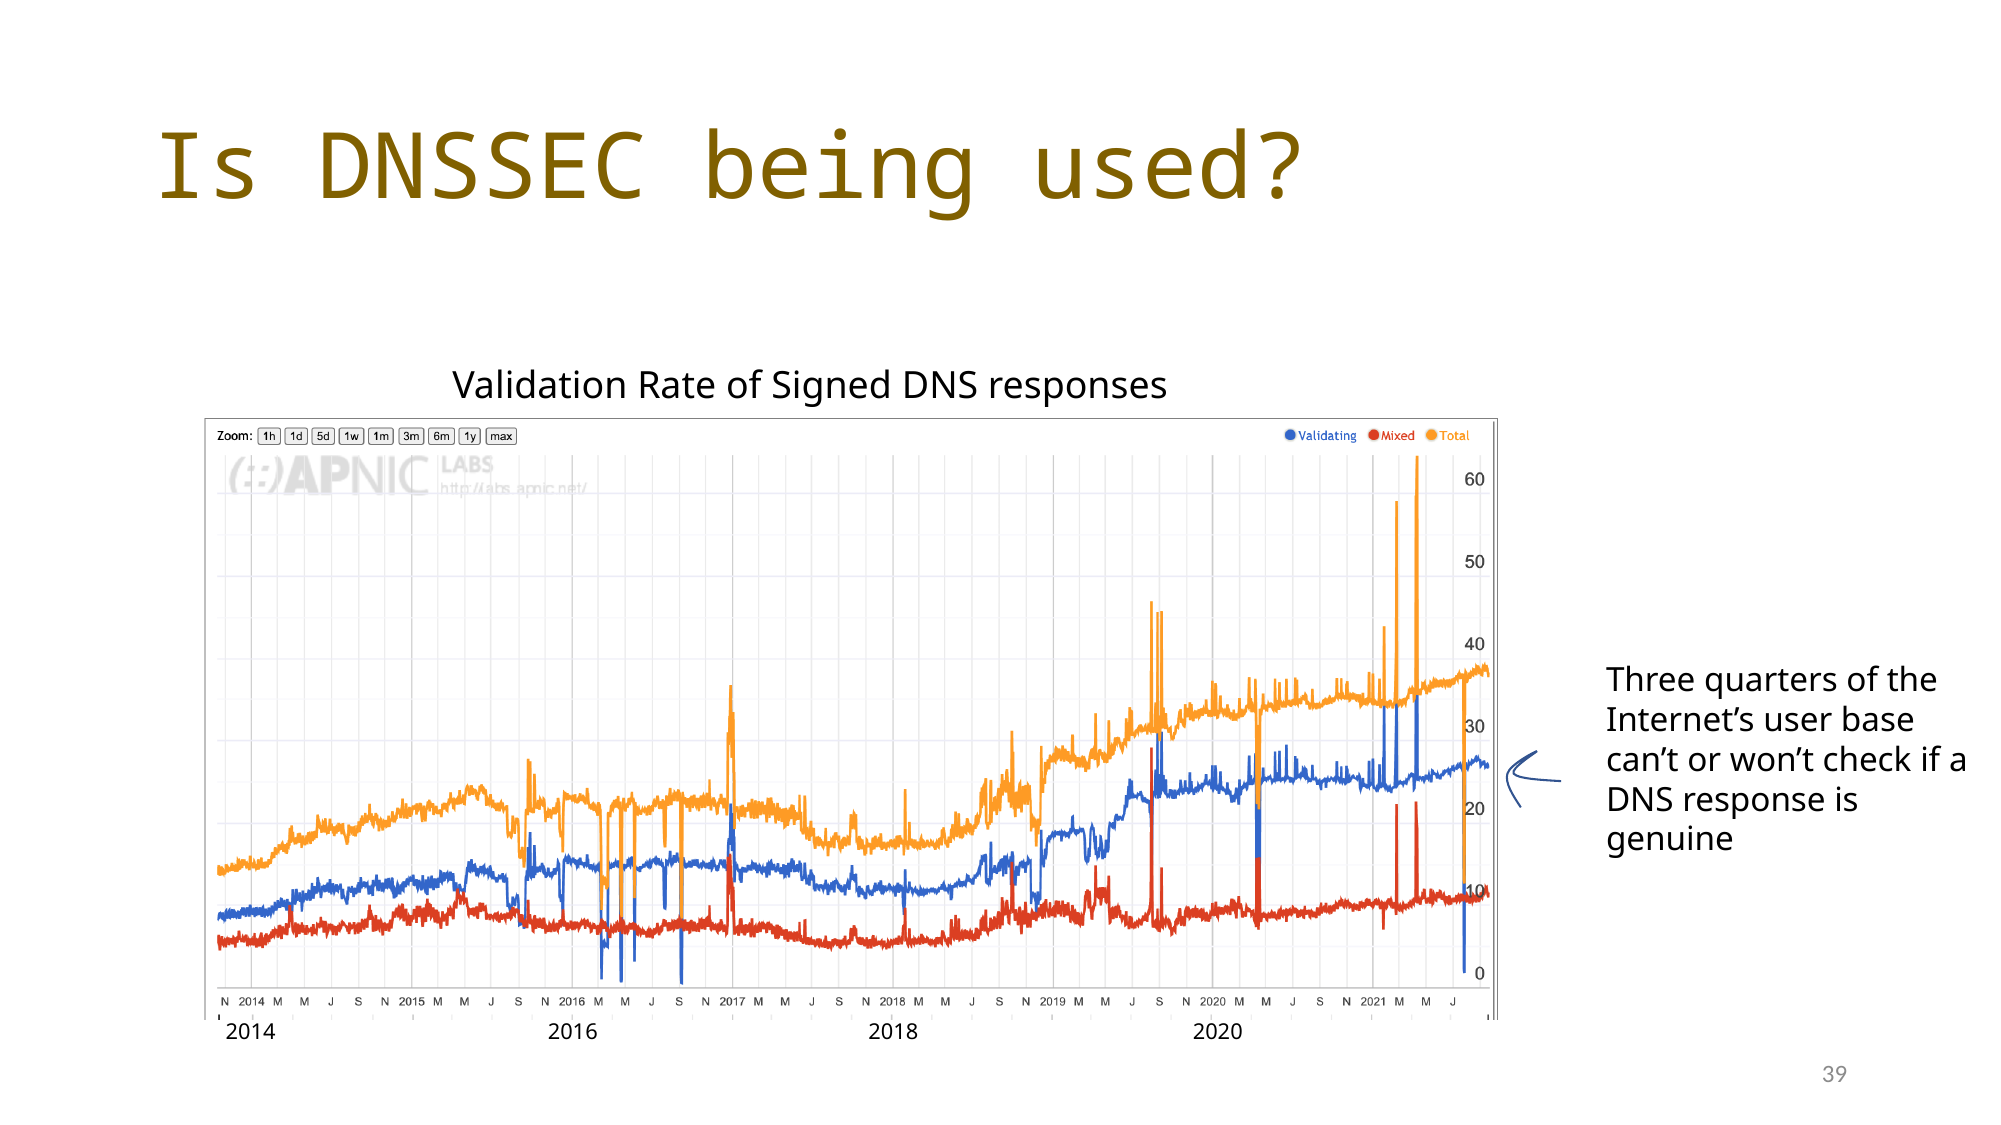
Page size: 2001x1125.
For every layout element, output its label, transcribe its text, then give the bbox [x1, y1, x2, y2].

slide_number 39 [1412, 1042, 1863, 1103]
text_box 2016 [533, 1020, 613, 1052]
title Is DNSSEC being used? [137, 59, 1863, 278]
text_box 2018 [853, 1020, 934, 1052]
text_box [1507, 750, 1562, 808]
text_box Validation Rate of Signed DNS responses [437, 354, 1184, 407]
picture [196, 407, 1507, 1020]
text_box Three quarters of the Internet’s user base can’t or won’t check if a DNS response is genuine [1591, 650, 2000, 865]
text_box 2020 [1178, 1020, 1258, 1052]
text_box 2014 [210, 1020, 291, 1052]
